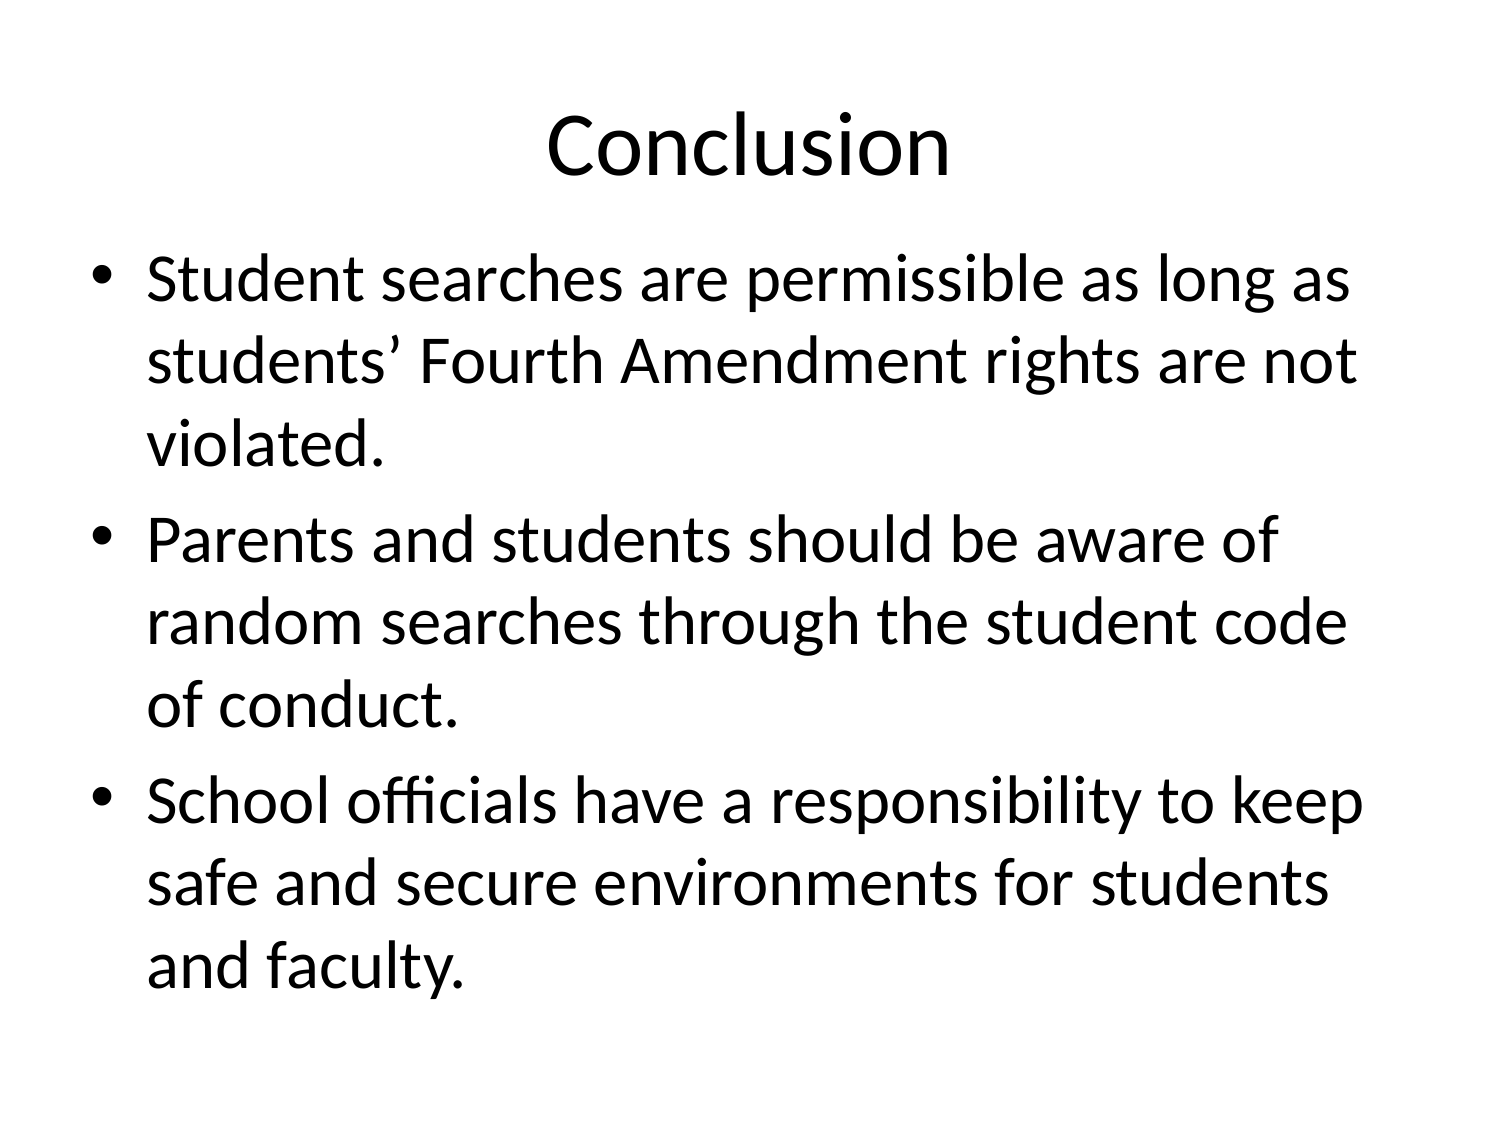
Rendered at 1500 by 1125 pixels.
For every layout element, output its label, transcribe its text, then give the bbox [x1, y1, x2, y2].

title Conclusion [74, 44, 1426, 224]
list Student searches are permissible as long as students’ Fourth Amendment rights are not violated. Parents and students should be aware of random searches through the student code of conduct. School officials have a responsibility to keep safe and secure environments for students and faculty. [74, 224, 1426, 1038]
